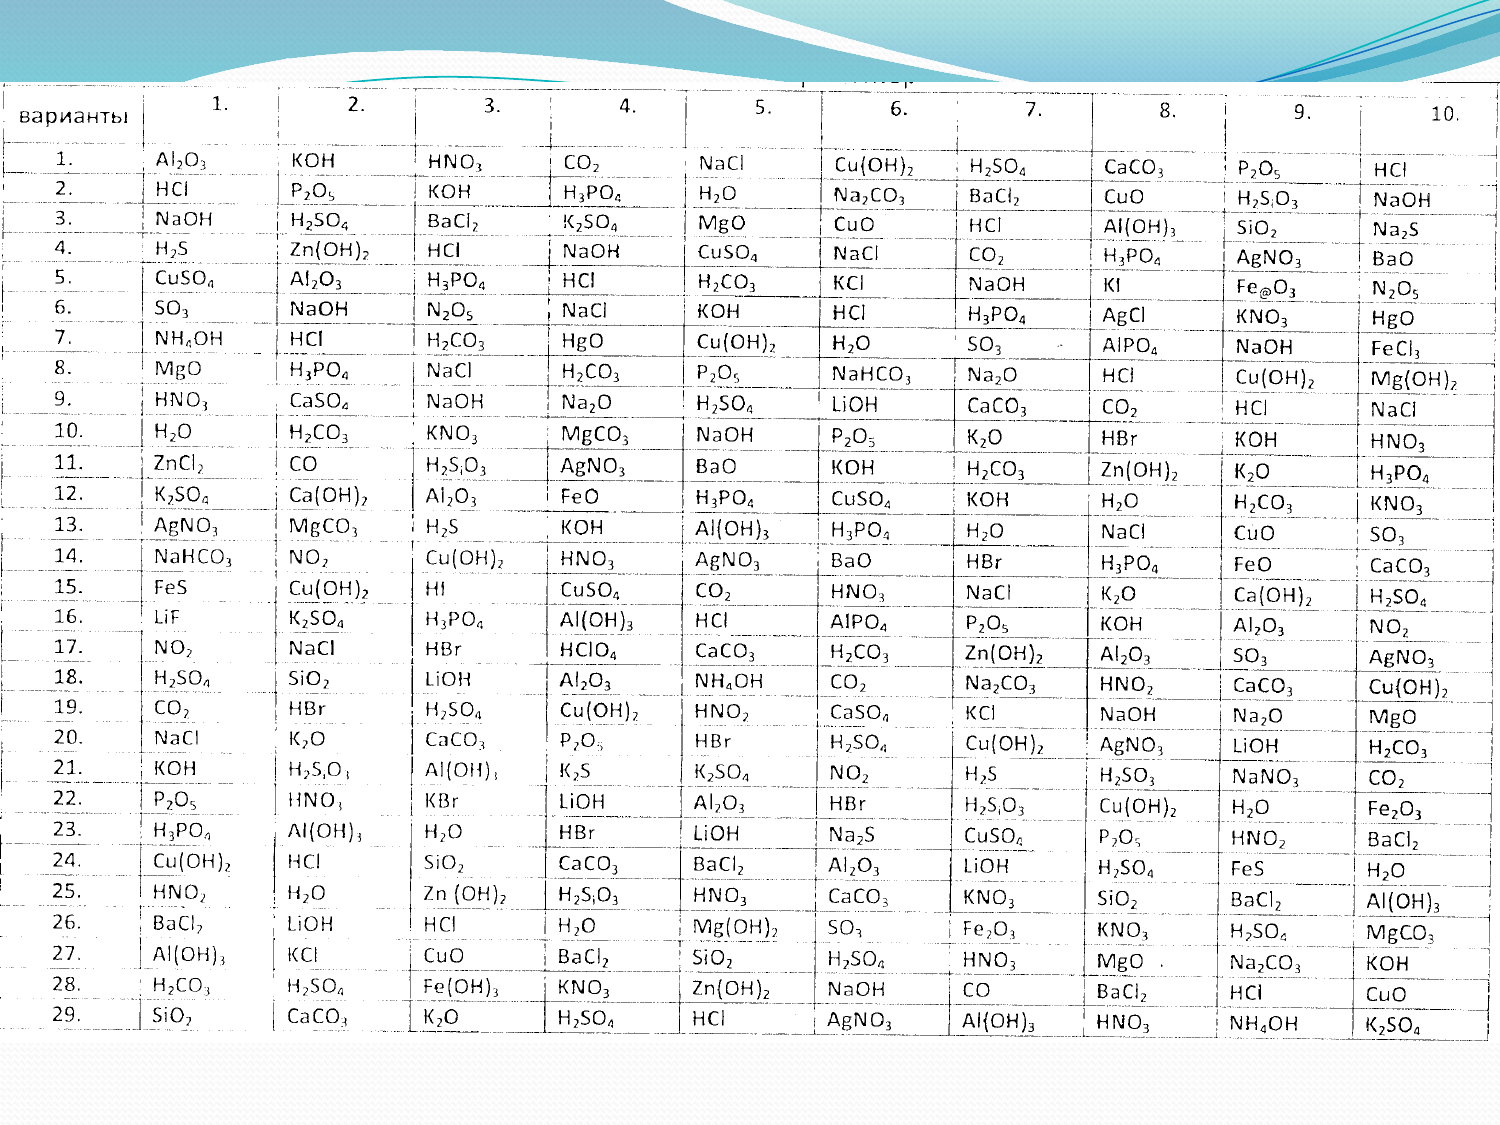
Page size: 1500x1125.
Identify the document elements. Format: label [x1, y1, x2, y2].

picture [0, 81, 1500, 1043]
